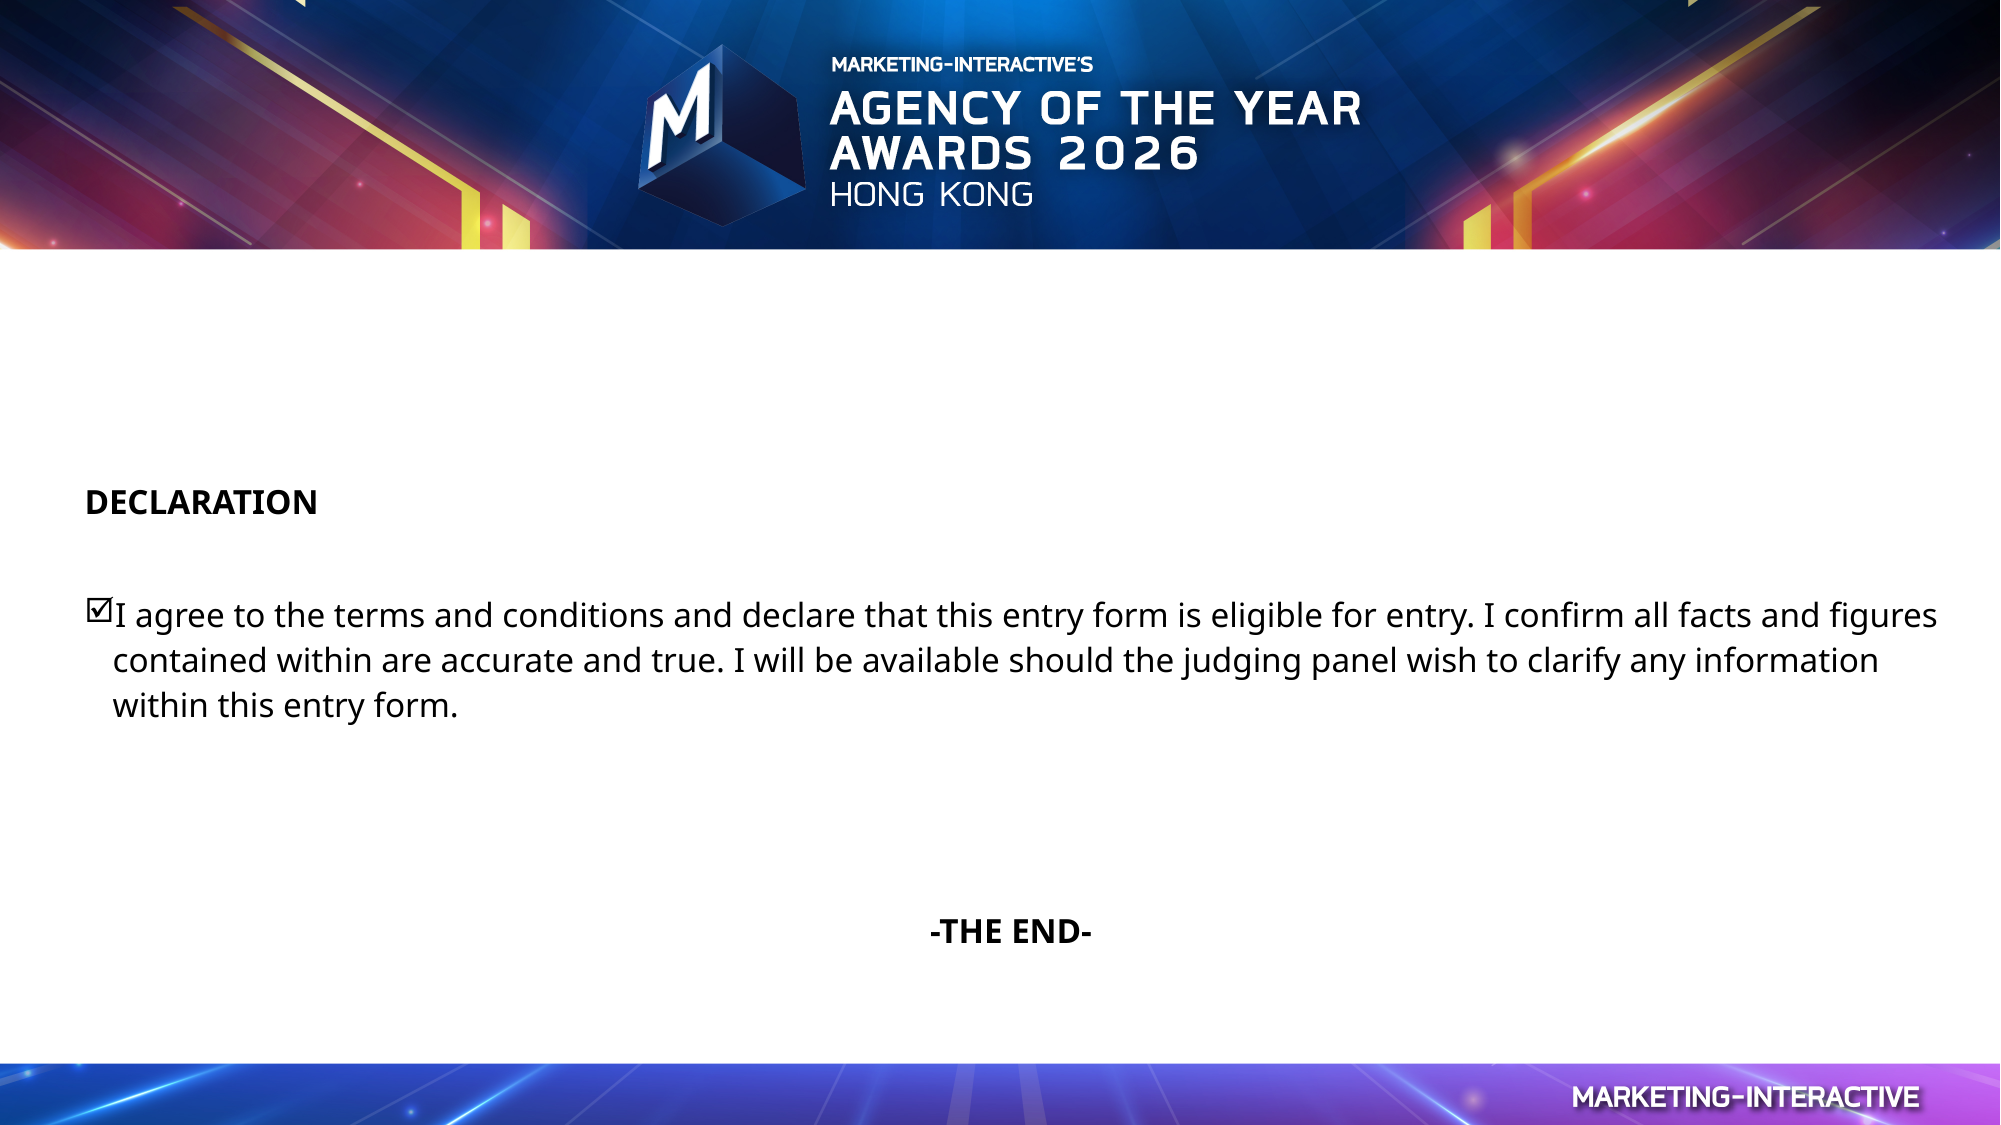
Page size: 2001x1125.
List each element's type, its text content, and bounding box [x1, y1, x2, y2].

table_header DECLARATION I agree to the terms and conditions and declare that this entry form is eligible for entry. I confirm all facts and figures contained within are accurate and true. I will be available should the judging panel wish to clarify any information within this entry form. -THE END- [70, 247, 1962, 959]
picture [0, 0, 2000, 1125]
